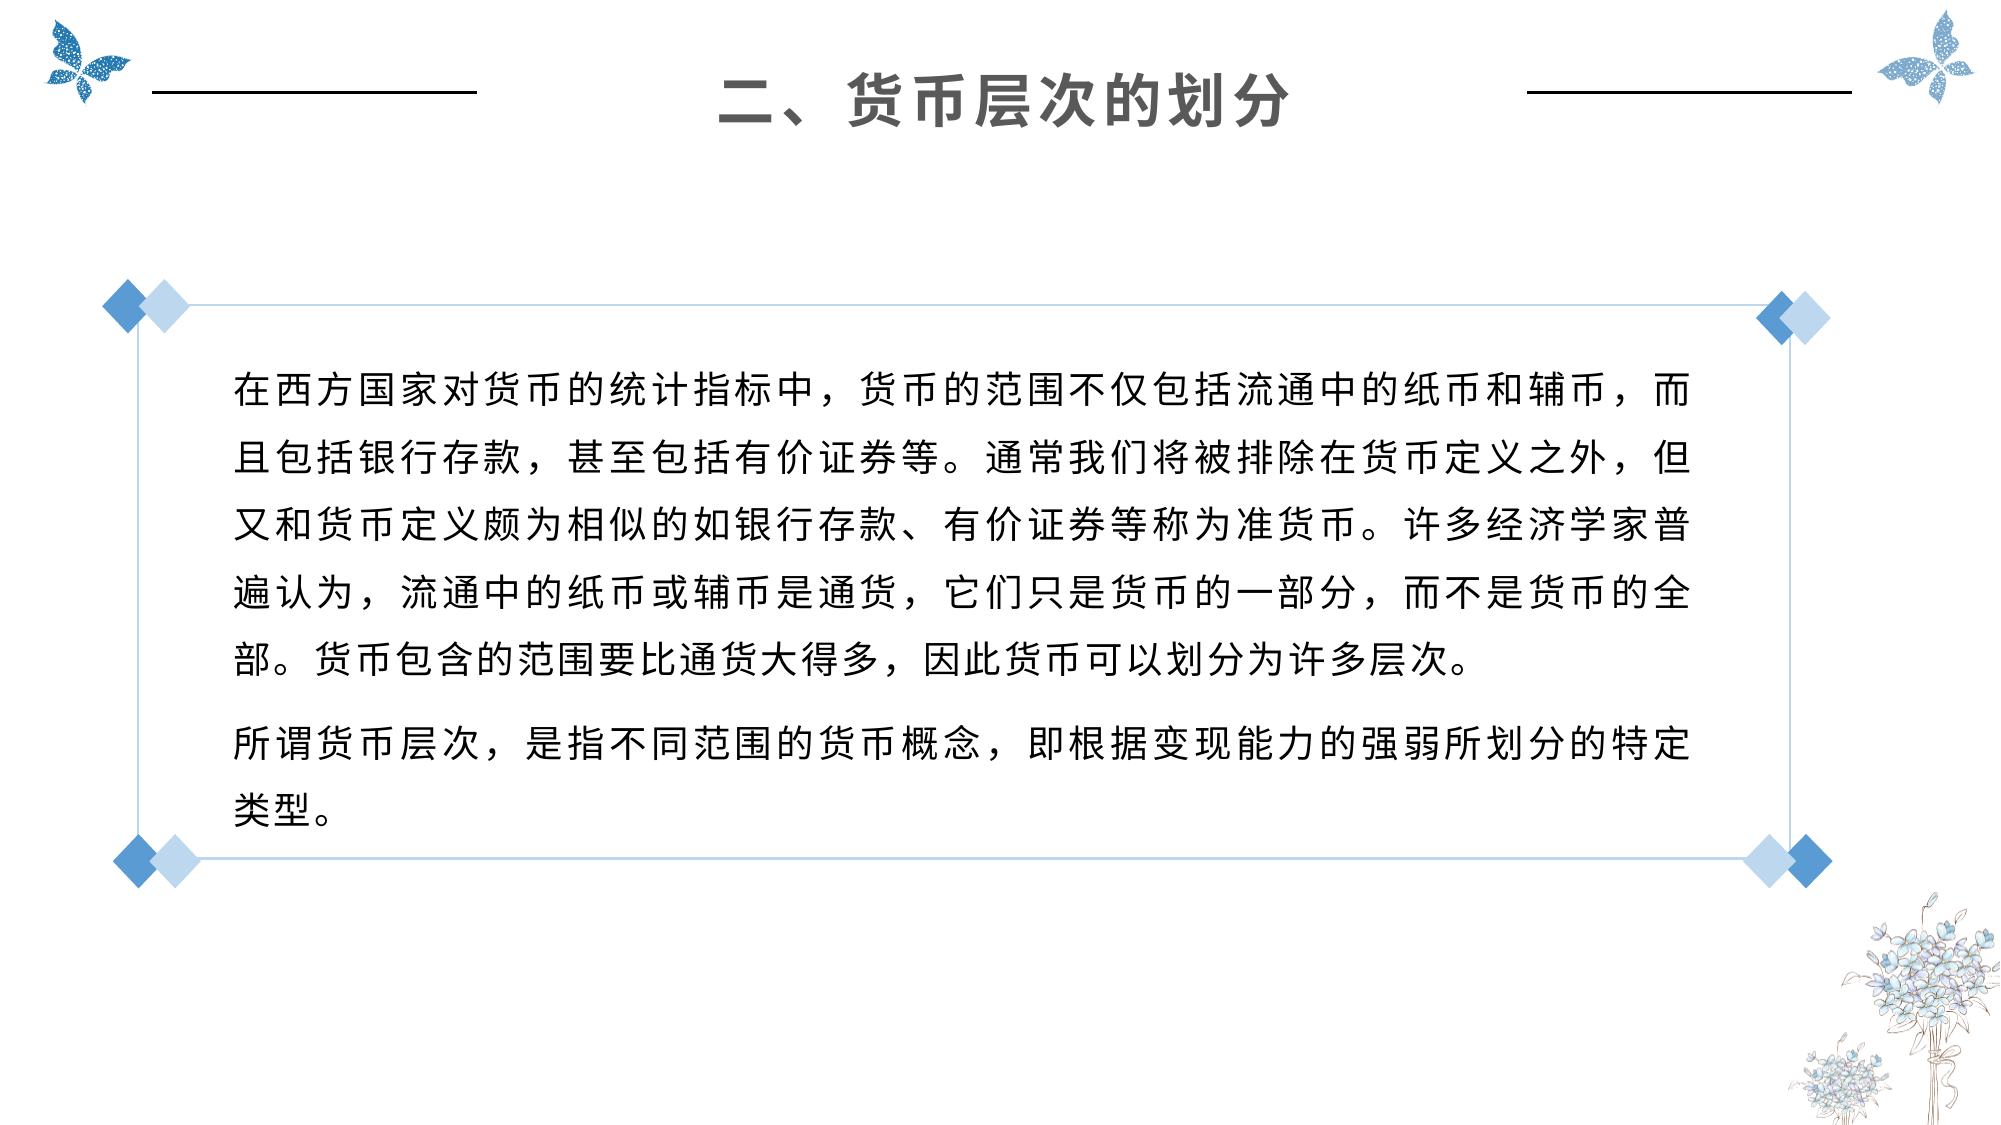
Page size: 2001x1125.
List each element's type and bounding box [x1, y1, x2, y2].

text_box [151, 55, 1852, 142]
text_box [102, 278, 1833, 889]
picture [1788, 892, 2000, 1125]
